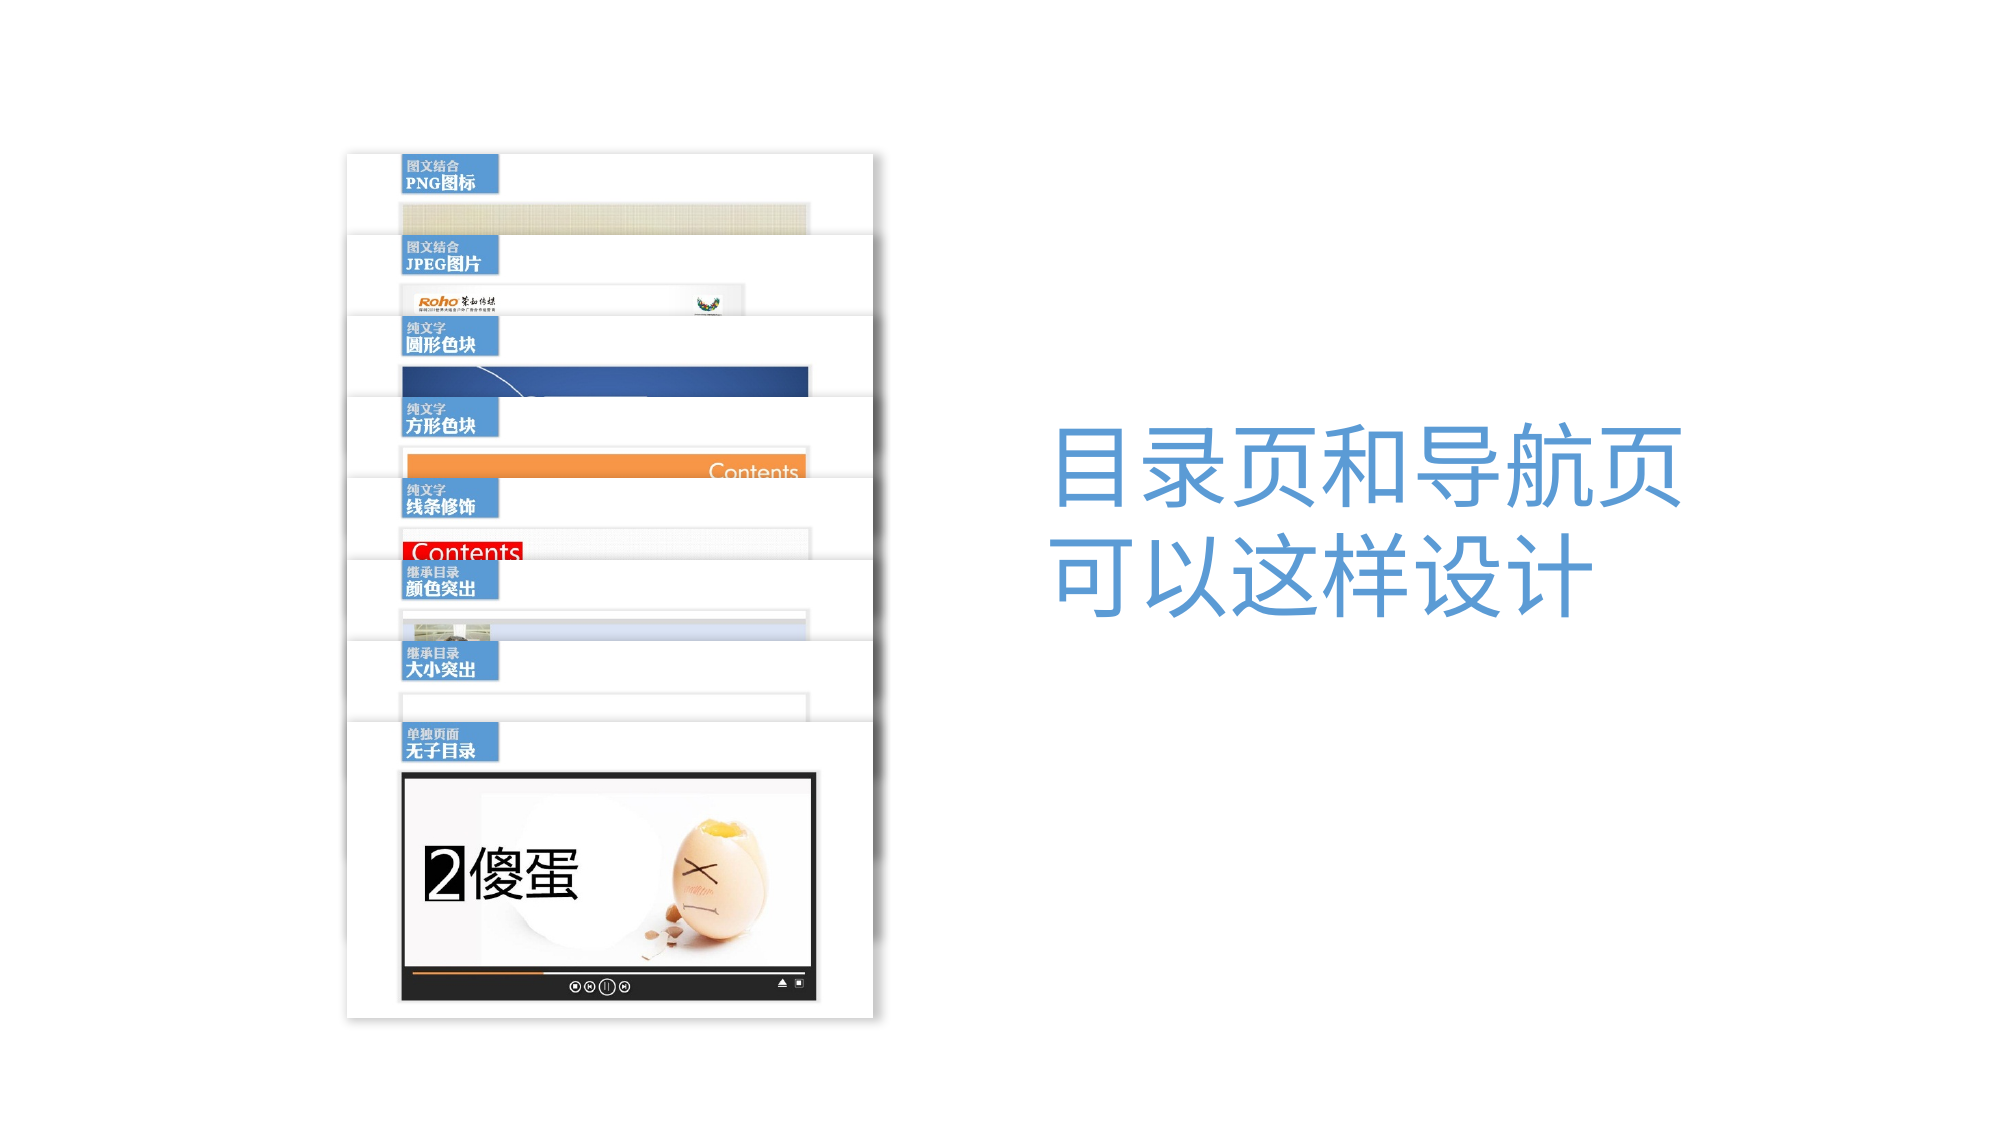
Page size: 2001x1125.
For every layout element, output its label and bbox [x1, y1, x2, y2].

text_box [1027, 401, 1707, 724]
text_box [347, 154, 873, 1018]
text_box [873, 469, 1099, 766]
